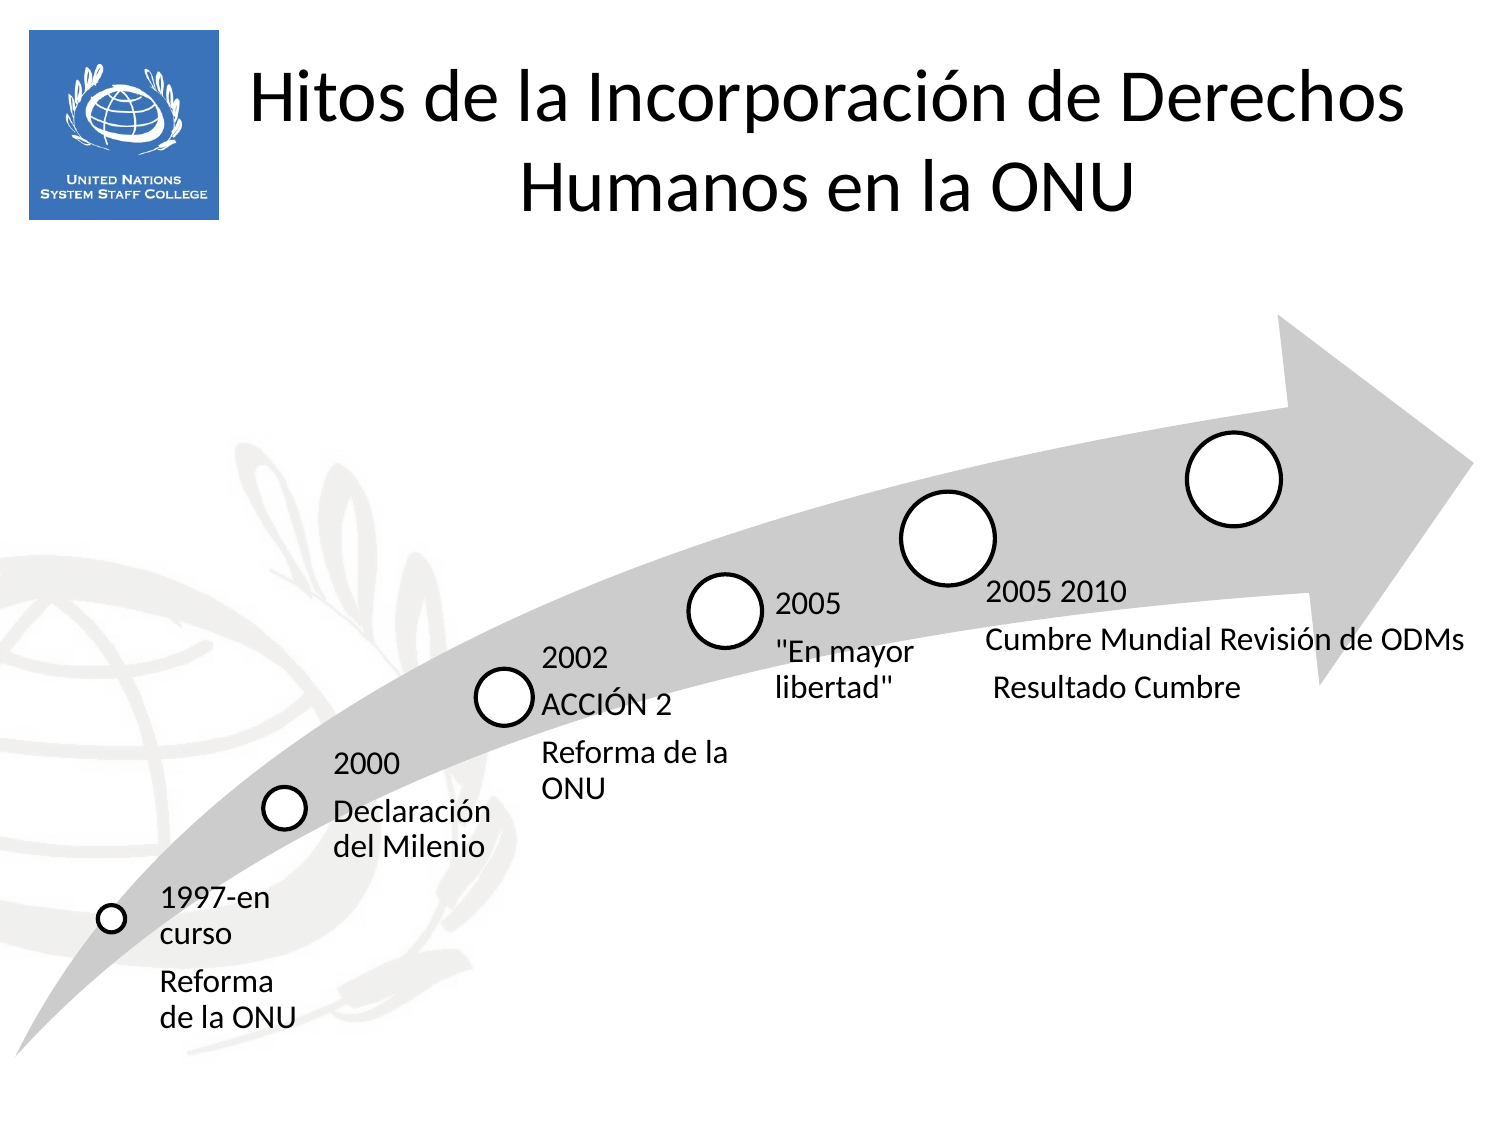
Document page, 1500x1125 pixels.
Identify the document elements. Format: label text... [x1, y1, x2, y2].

title Hitos de la Incorporación de Derechos Humanos en la ONU [152, 42, 1500, 231]
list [41, 314, 1500, 1058]
picture [29, 30, 219, 220]
